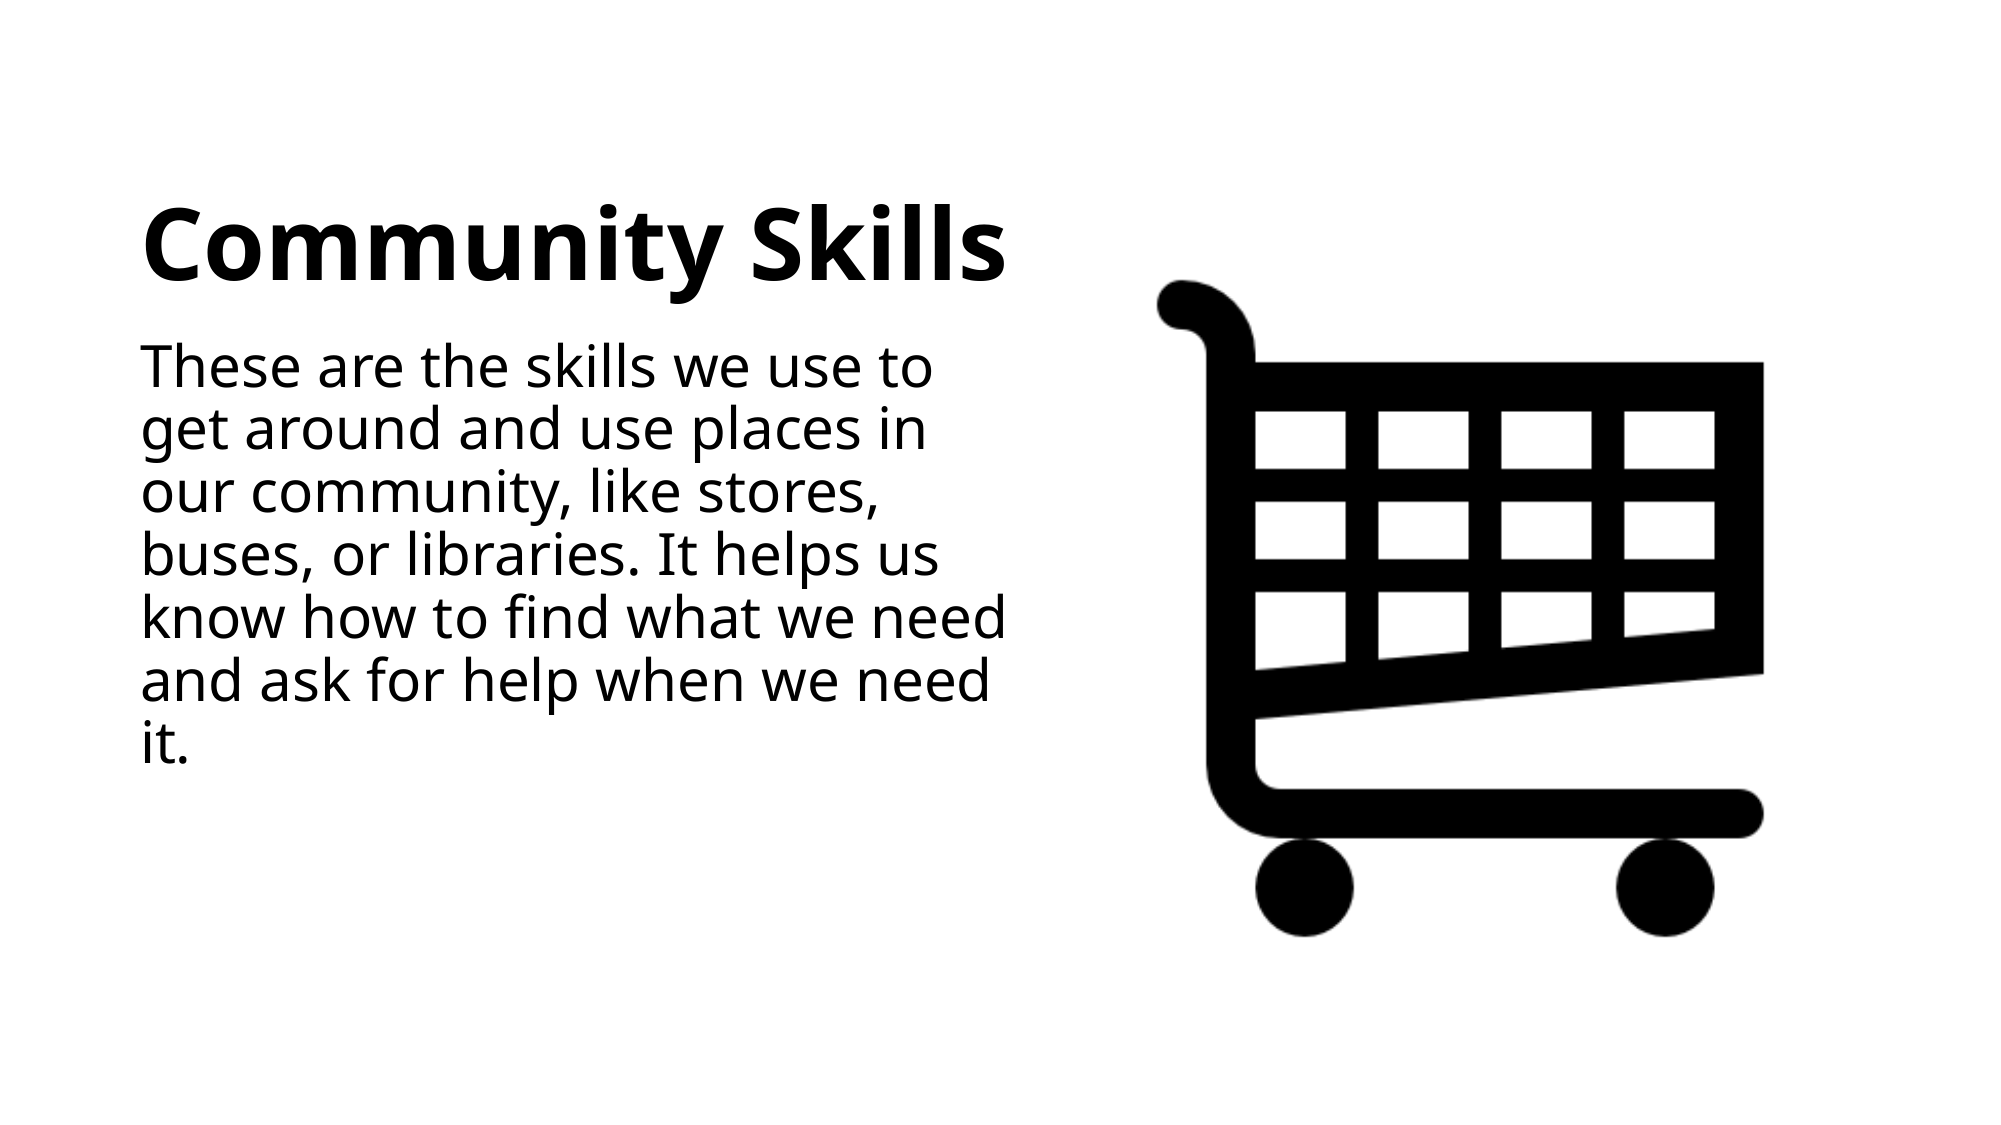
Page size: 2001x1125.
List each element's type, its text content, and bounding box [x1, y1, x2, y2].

title Community Skills [124, 186, 1963, 442]
list These are the skills we use to get around and use places in our community, like stores, buses, or libraries. It helps us know how to find what we need and ask for help when we need it. [124, 329, 1029, 1043]
picture [1091, 215, 1879, 1003]
